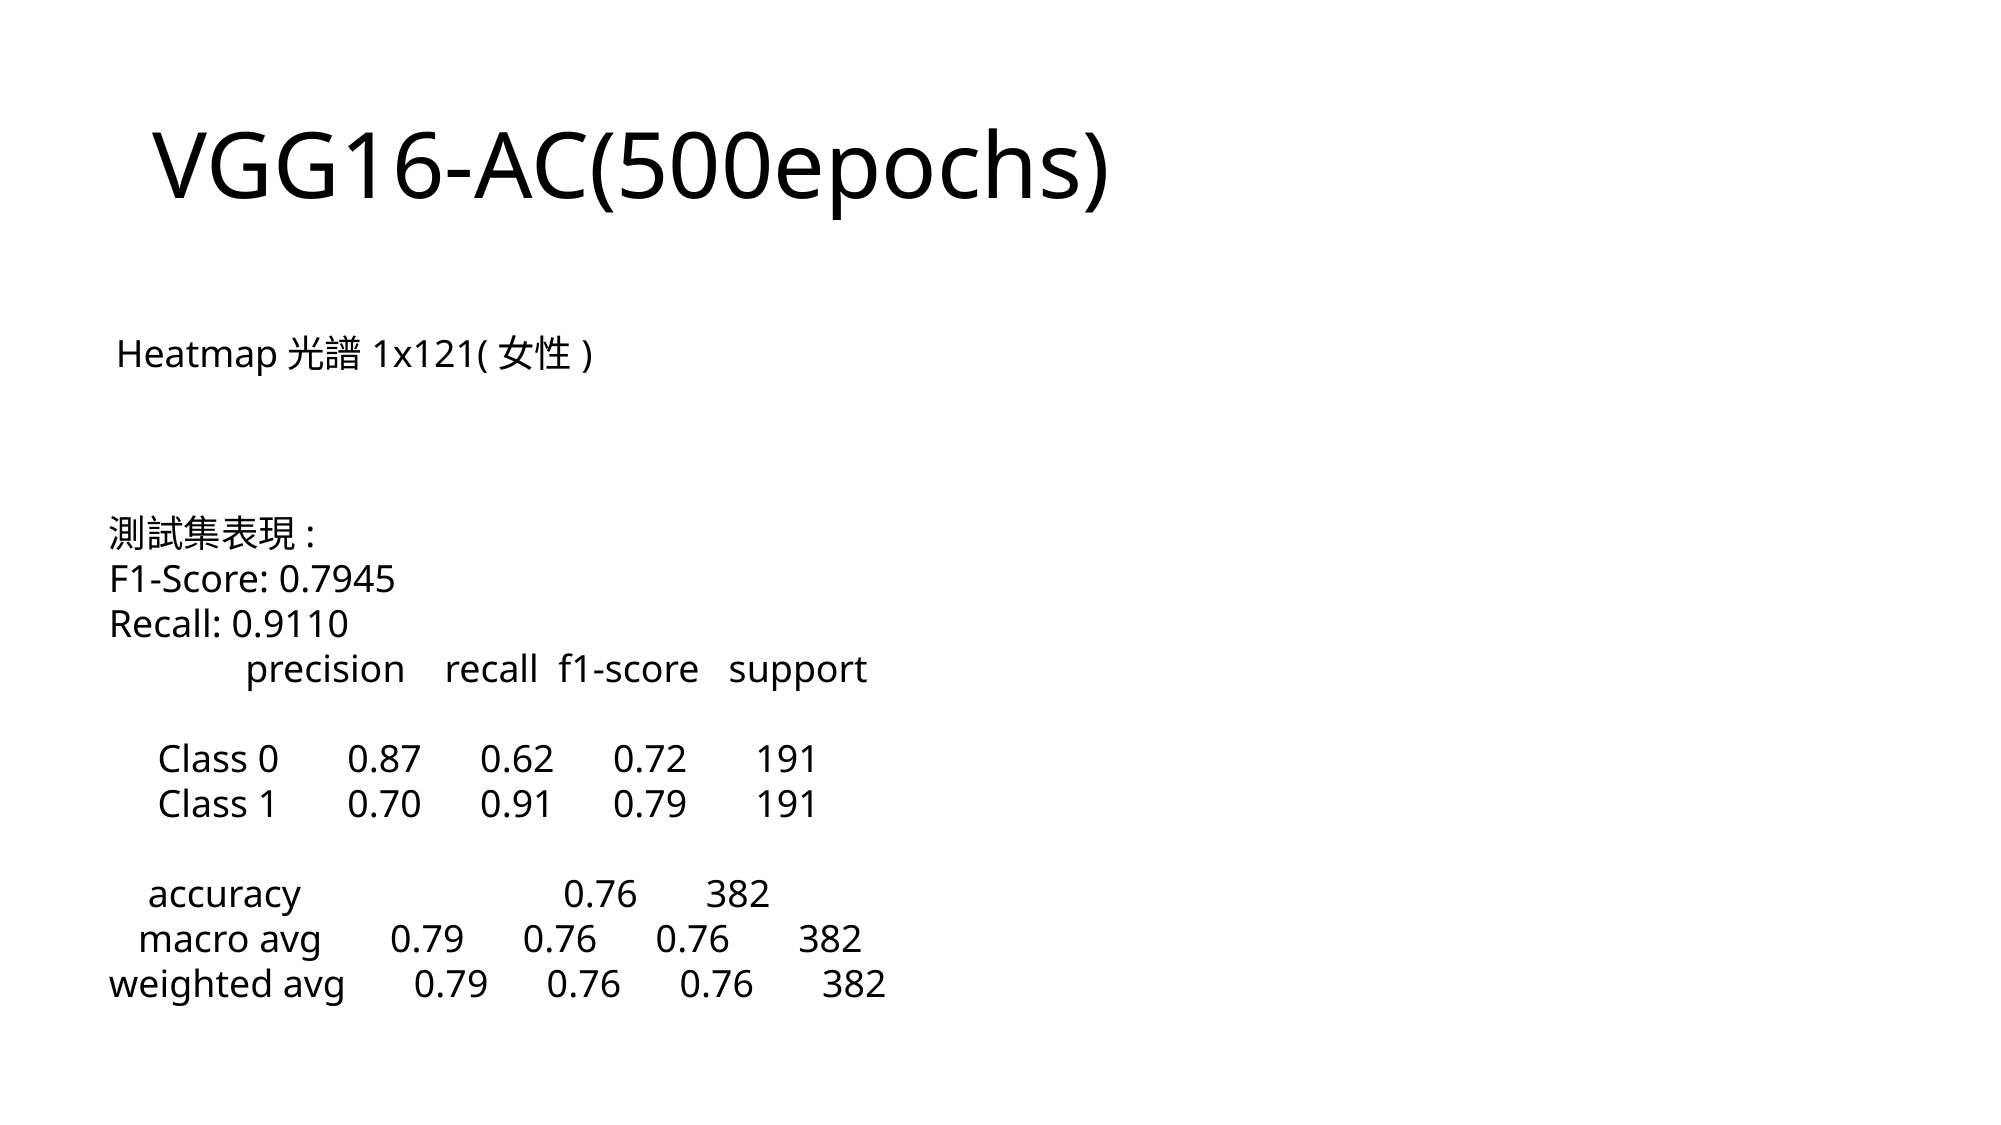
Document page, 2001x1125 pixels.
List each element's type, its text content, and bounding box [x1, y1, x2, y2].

text_box Heatmap光譜1x121(女性) [101, 322, 743, 383]
text_box 測試集表現: F1-Score: 0.7945 Recall: 0.9110 precision recall f1-score support Class 0 0.87 0.62 0.72 191 Class 1 0.70 0.91 0.79 191 accuracy 0.76 382 macro avg 0.79 0.76 0.76 382 weighted avg 0.79 0.76 0.76 382 [94, 502, 918, 1013]
title VGG16-AC(500epochs) [137, 59, 1863, 278]
